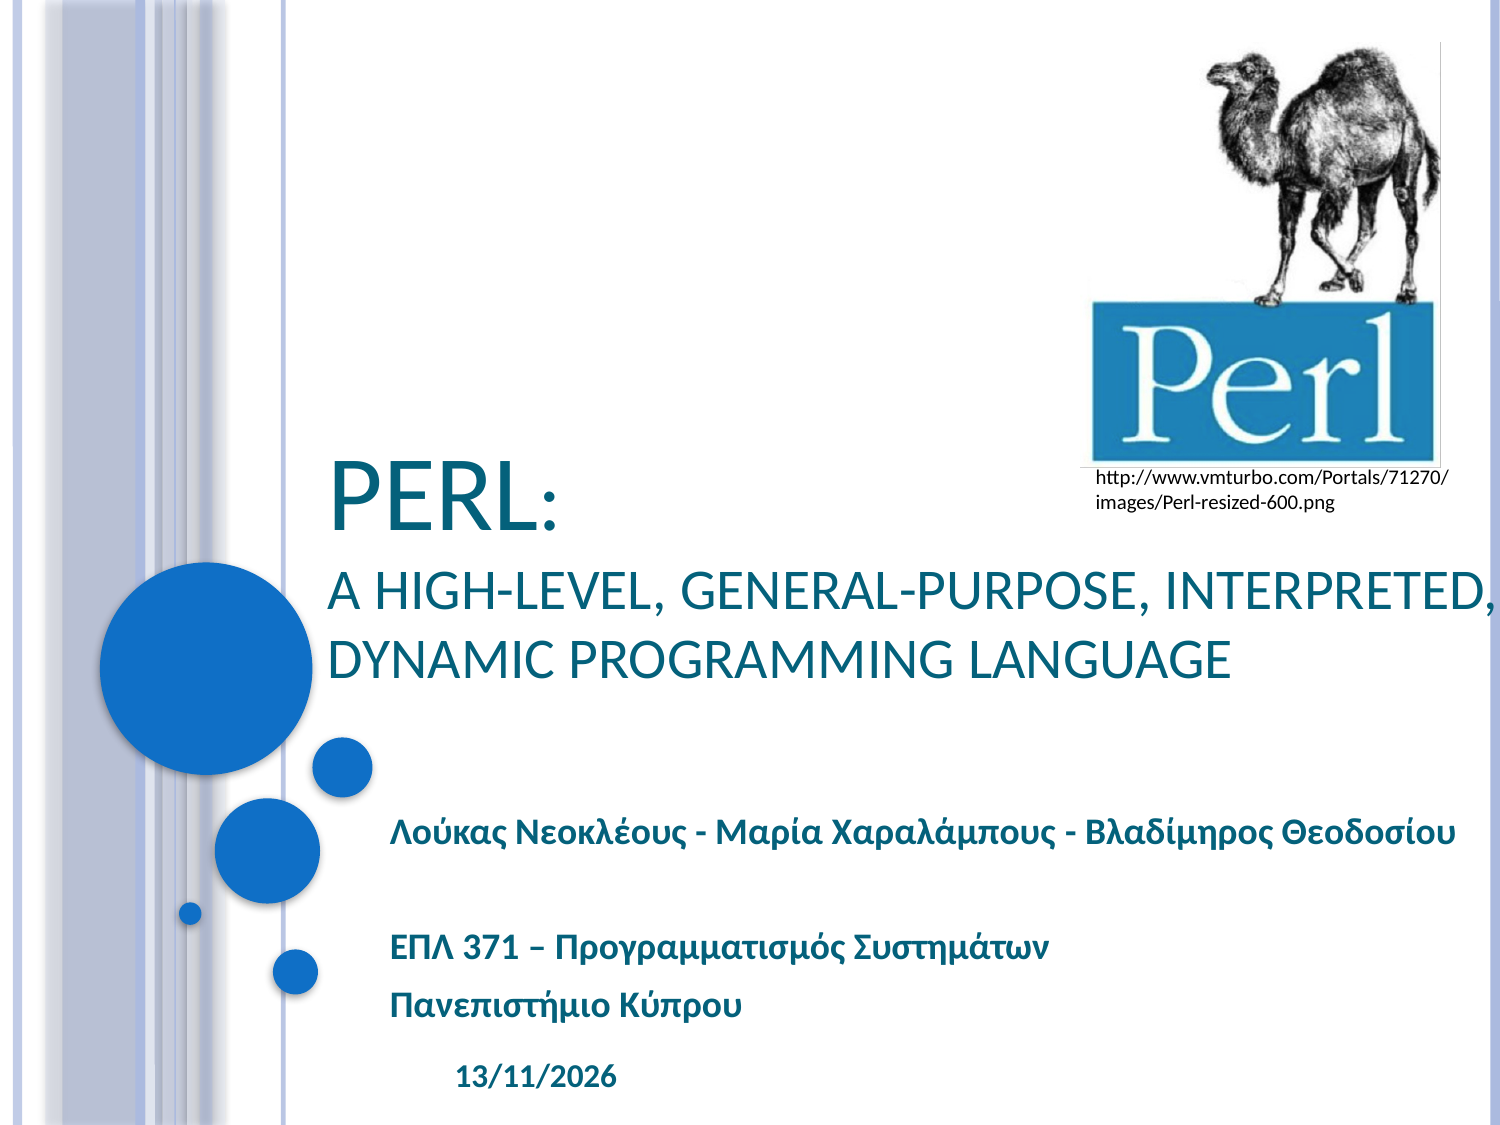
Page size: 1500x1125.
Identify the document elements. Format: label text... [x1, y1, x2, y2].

text_box http://www.vmturbo.com/Portals/71270/images/Perl-resized-600.png [1080, 456, 1500, 521]
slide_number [348, 1043, 724, 1106]
title Perl: a high-level, general-purpose, interpreted, dynamic programming language [312, 397, 1500, 698]
picture [1080, 42, 1442, 468]
subtitle Λούκας Νεοκλέους - Μαρία Χαραλάμπους - Βλαδίμηρος Θεοδοσίου ΕΠΛ 371 – Προγραμματισμός Συστημάτων Πανεπιστήμιο Κύπρου [375, 799, 1500, 1083]
